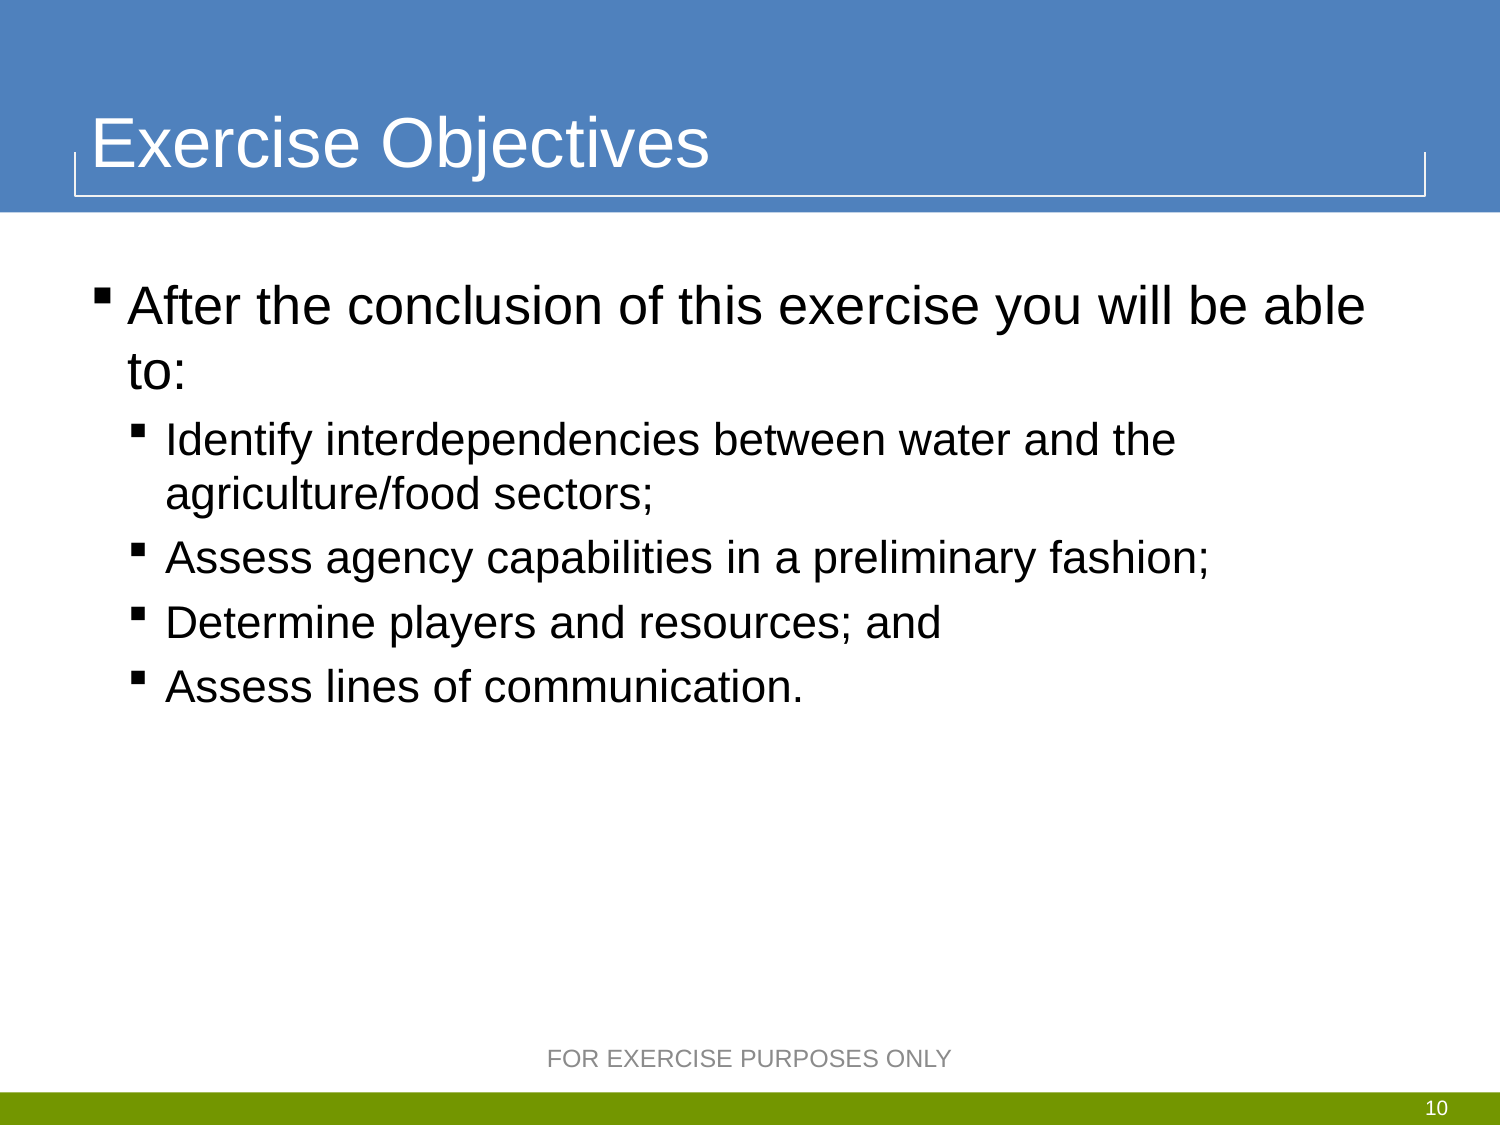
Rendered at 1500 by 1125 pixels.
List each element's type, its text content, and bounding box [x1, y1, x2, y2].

list After the conclusion of this exercise you will be able to: Identify interdependencies between water and the agriculture/food sectors; Assess agency capabilities in a preliminary fashion; Determine players and resources; and Assess lines of communication. [74, 262, 1426, 1006]
footer FOR EXERCISE PURPOSES ONLY [512, 1042, 988, 1103]
title Exercise Objectives [74, 44, 1426, 233]
